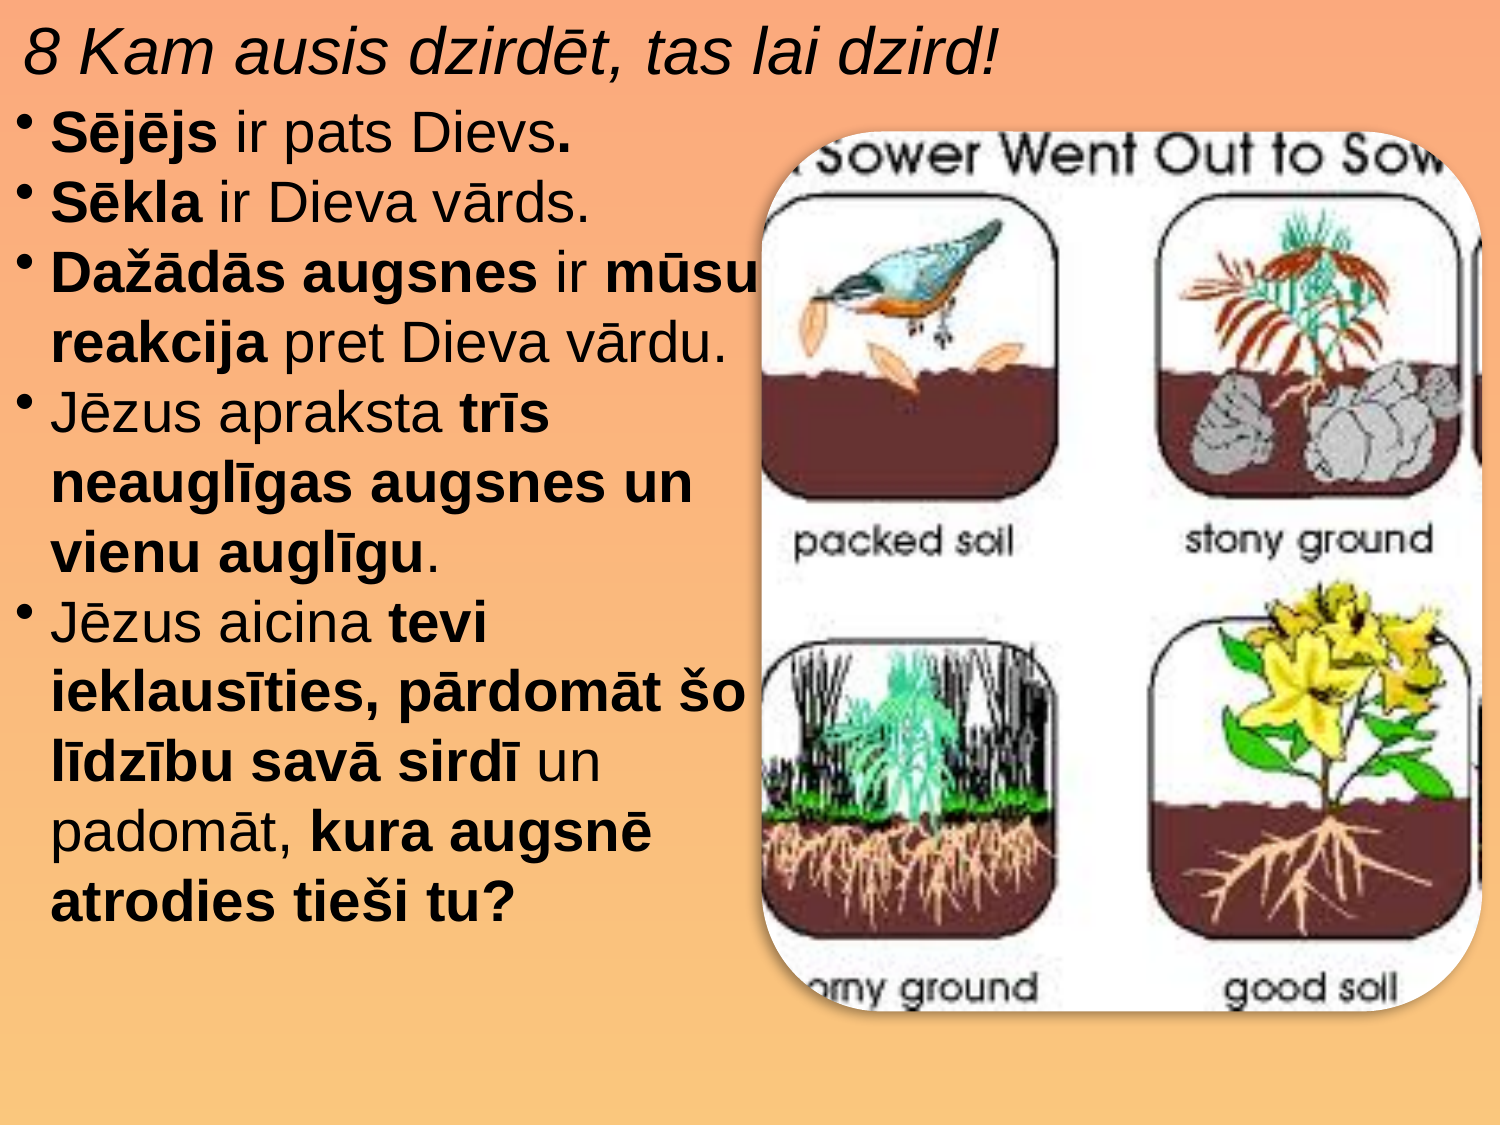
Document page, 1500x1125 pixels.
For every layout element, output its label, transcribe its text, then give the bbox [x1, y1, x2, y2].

text_box Sējējs ir pats Dievs. Sēkla ir Dieva vārds. Dažādās augsnes ir mūsu reakcija pret Dieva vārdu. Jēzus apraksta trīs neauglīgas augsnes un vienu auglīgu. Jēzus aicina tevi ieklausīties, pārdomāt šo līdzību savā sirdī un padomāt, kura augsnē atrodies tieši tu? [0, 86, 833, 1081]
picture [761, 131, 1483, 1012]
list 8 Kam ausis dzirdēt, tas lai dzird! [0, 0, 1500, 362]
